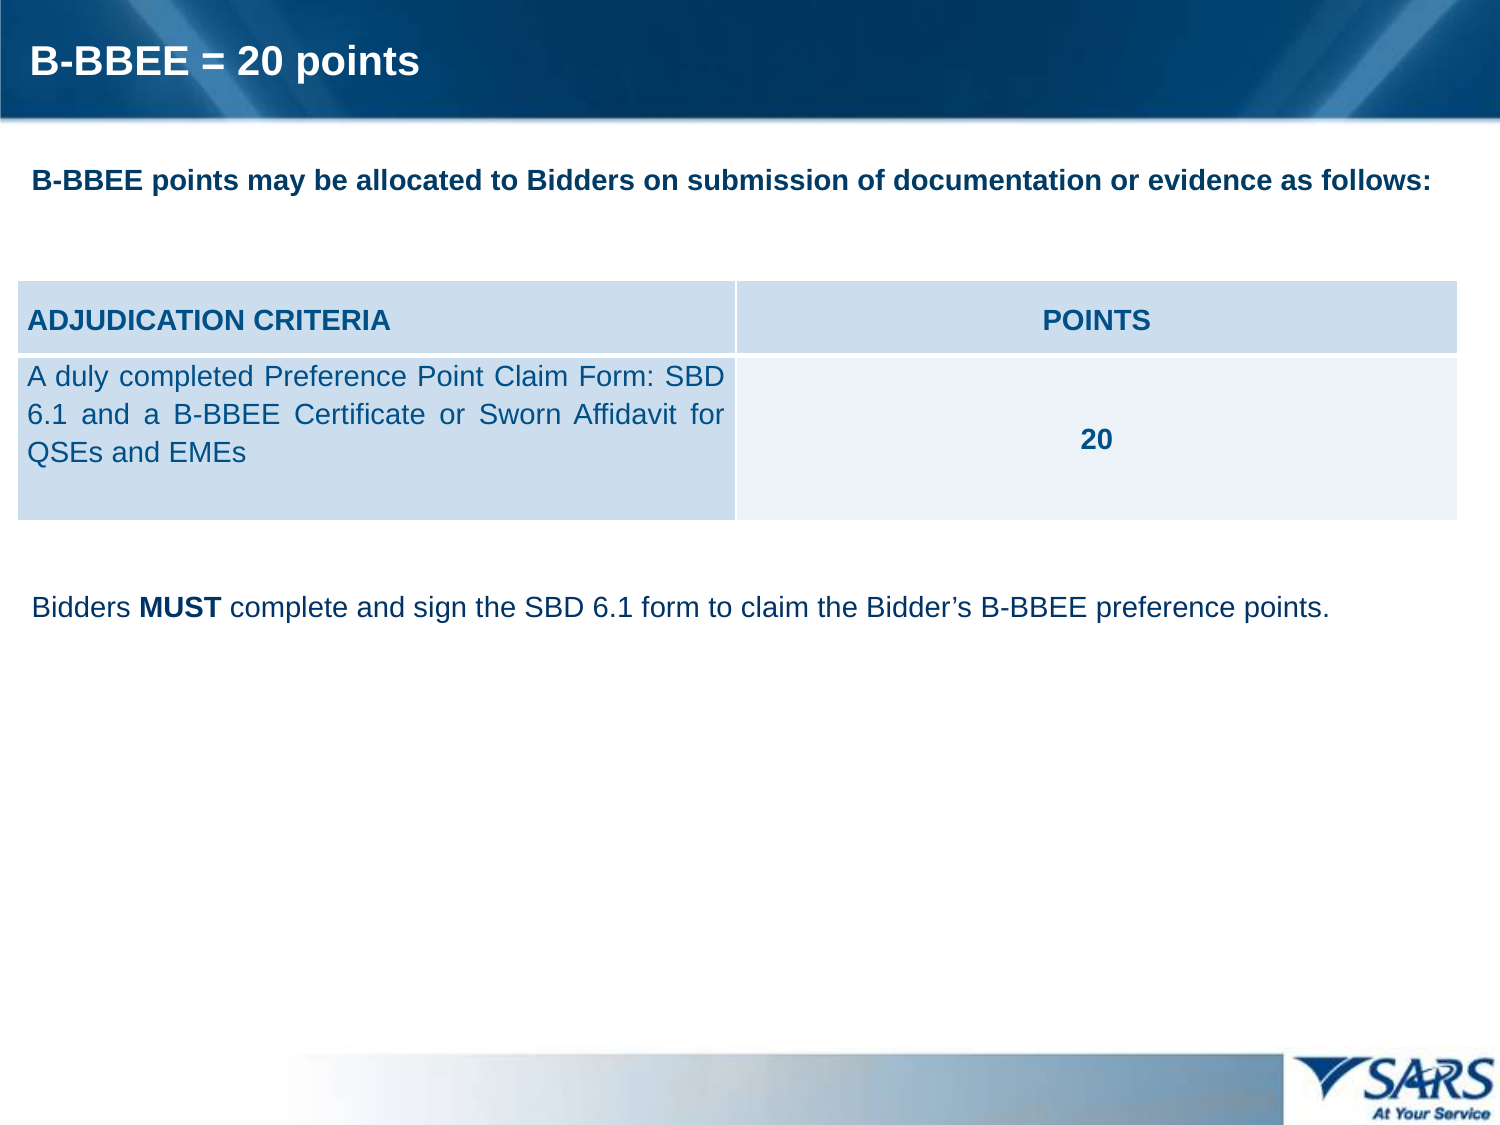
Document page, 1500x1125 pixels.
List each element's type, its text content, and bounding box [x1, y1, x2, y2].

picture [0, 0, 1500, 1125]
text_box B-BBEE points may be allocated to Bidders on submission of documentation or evidence as follows: Bidders MUST complete and sign the SBD 6.1 form to claim the Bidder’s B-BBEE preference points. [16, 136, 1482, 632]
table_header ADJUDICATION CRITERIA [18, 281, 735, 353]
title B-BBEE = 20 points [29, 33, 1482, 85]
table_header POINTS [737, 281, 1457, 353]
table_cell 20 [737, 358, 1457, 520]
table_cell A duly completed Preference Point Claim Form: SBD 6.1 and a B-BBEE Certificate or Sworn Affidavit for QSEs and EMEs [18, 358, 735, 520]
